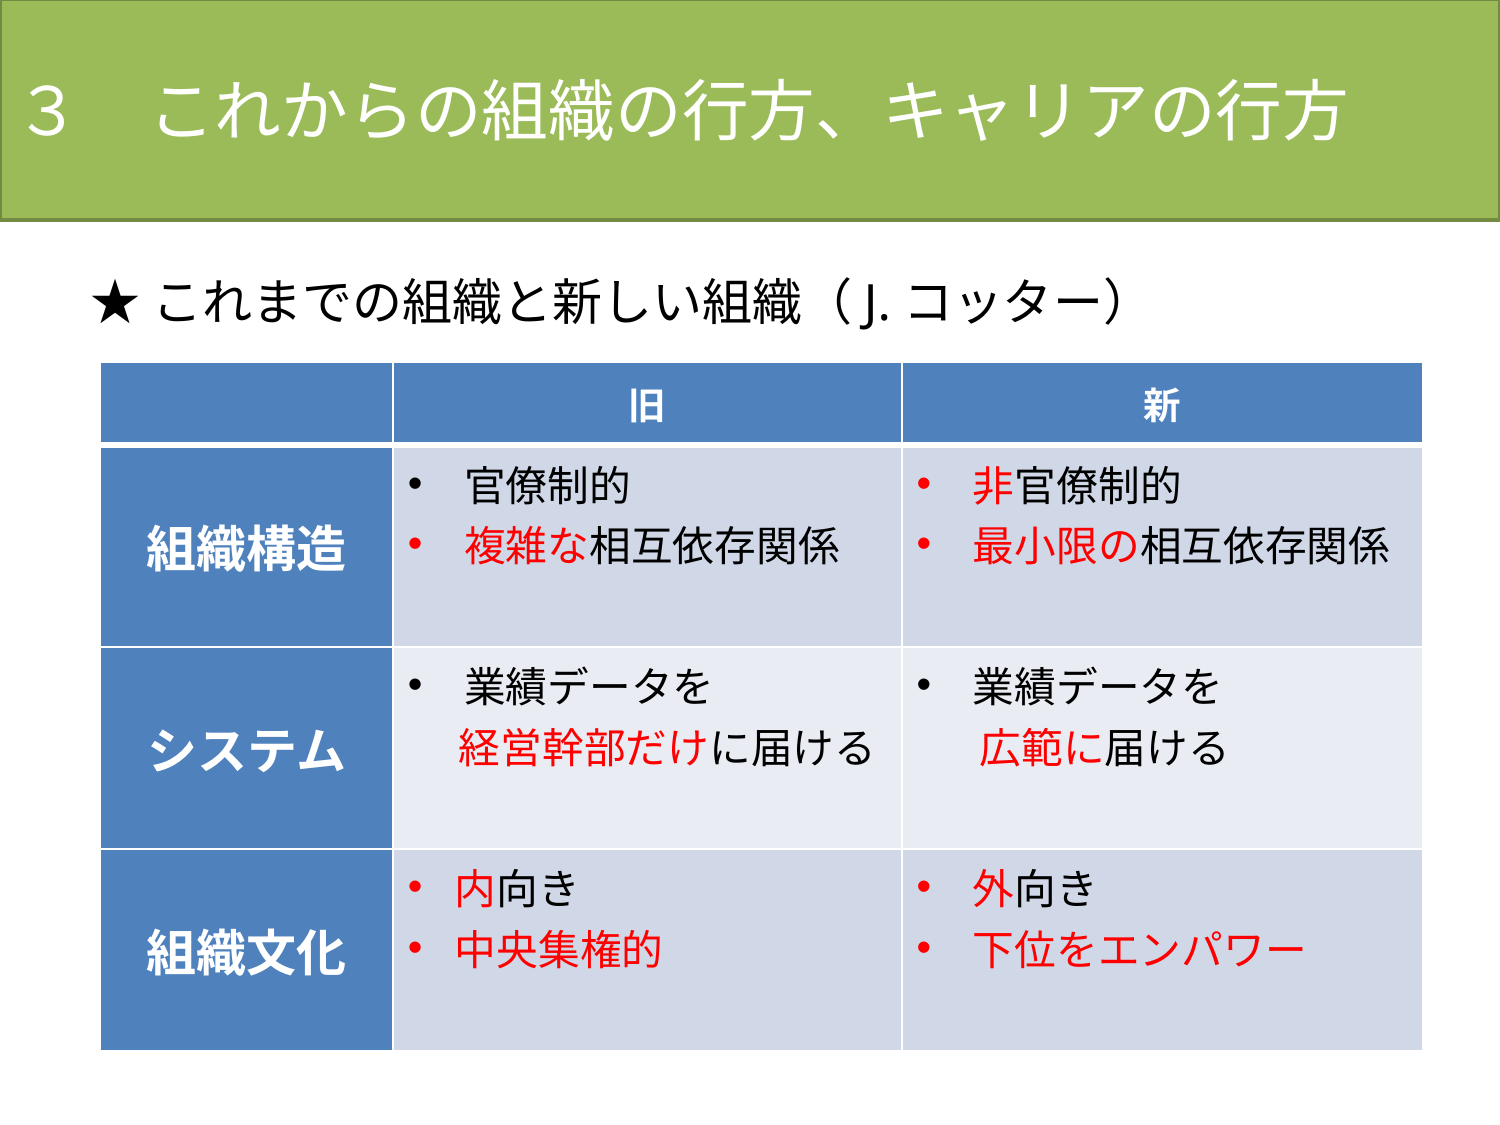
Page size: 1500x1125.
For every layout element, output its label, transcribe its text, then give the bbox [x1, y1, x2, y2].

table_header [101, 363, 392, 442]
table_cell 官僚制的 複雑な相互依存関係 [394, 448, 901, 646]
table_cell 組織文化 [101, 850, 392, 1050]
table_cell 内向き 中央集権的 [394, 850, 901, 1050]
table_cell 業績データを 経営幹部だけに届ける [394, 648, 901, 848]
table_cell 外向き 下位をエンパワー [903, 850, 1422, 1050]
table_cell システム [101, 648, 392, 848]
table_cell 組織構造 [101, 448, 392, 646]
table_header 新 [903, 363, 1422, 442]
list ★これまでの組織と新しい組織（J.コッター） [75, 262, 1425, 1005]
text_box ３ これからの組織の行方、キャリアの行方 [0, 0, 1500, 222]
table_cell 非官僚制的 最小限の相互依存関係 [903, 448, 1422, 646]
table_header 旧 [394, 363, 901, 442]
table_cell 業績データを 広範に届ける [903, 648, 1422, 848]
